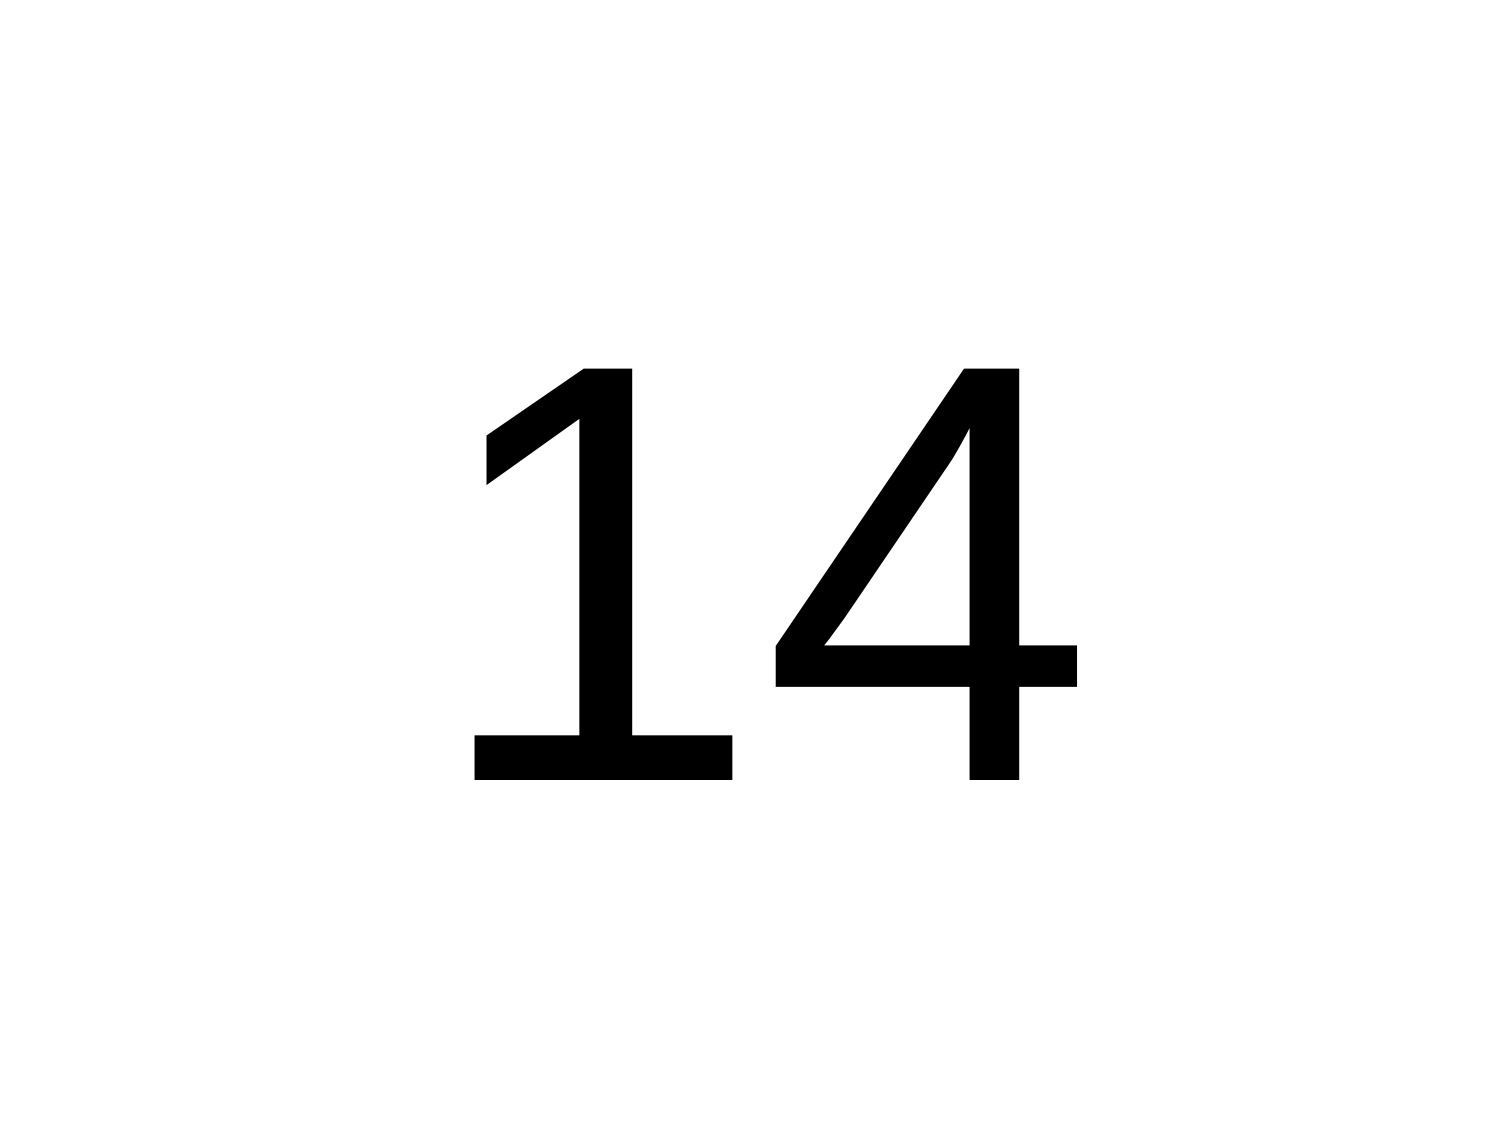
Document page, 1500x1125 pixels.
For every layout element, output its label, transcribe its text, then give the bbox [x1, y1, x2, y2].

text_box 14 [249, 174, 1275, 908]
